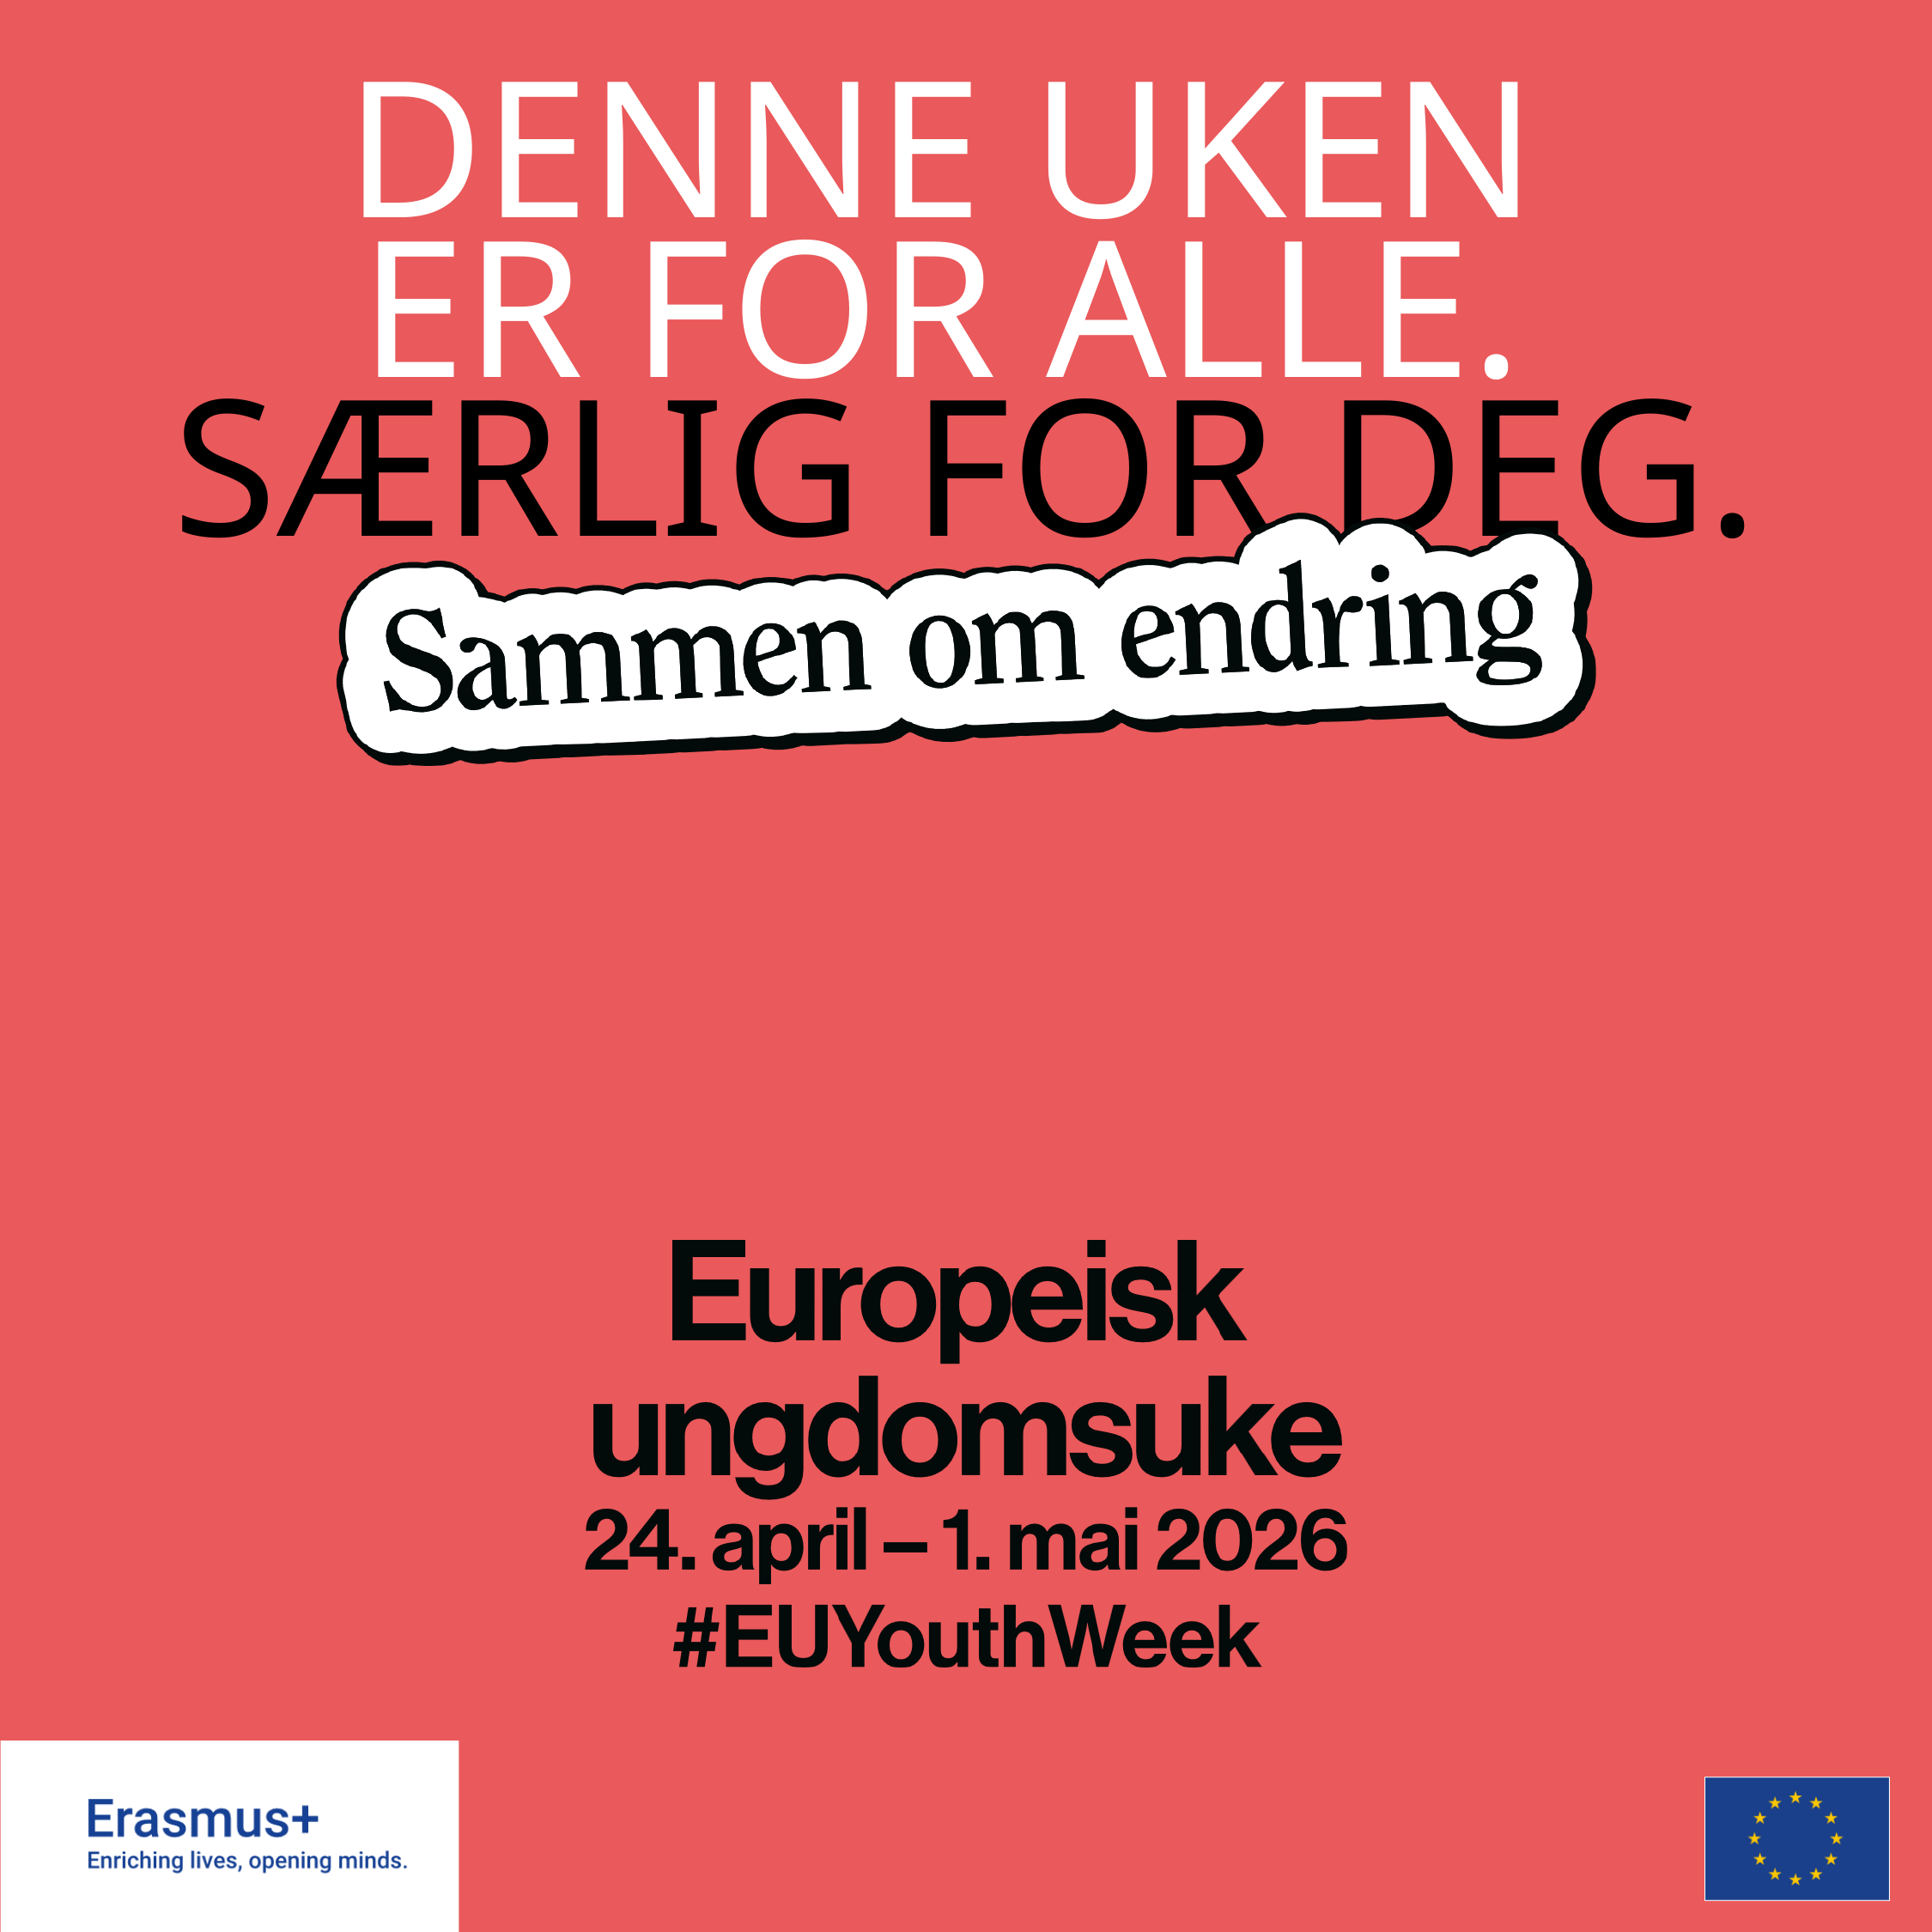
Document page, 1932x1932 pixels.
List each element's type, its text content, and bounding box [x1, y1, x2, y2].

picture [1704, 1776, 1891, 1901]
picture [0, 1741, 459, 1932]
picture [584, 1240, 1347, 1668]
picture [336, 513, 1596, 766]
text_box DENNE UKEN ER FOR ALLE. SÆRLIG FOR DEG. [168, 86, 1764, 573]
